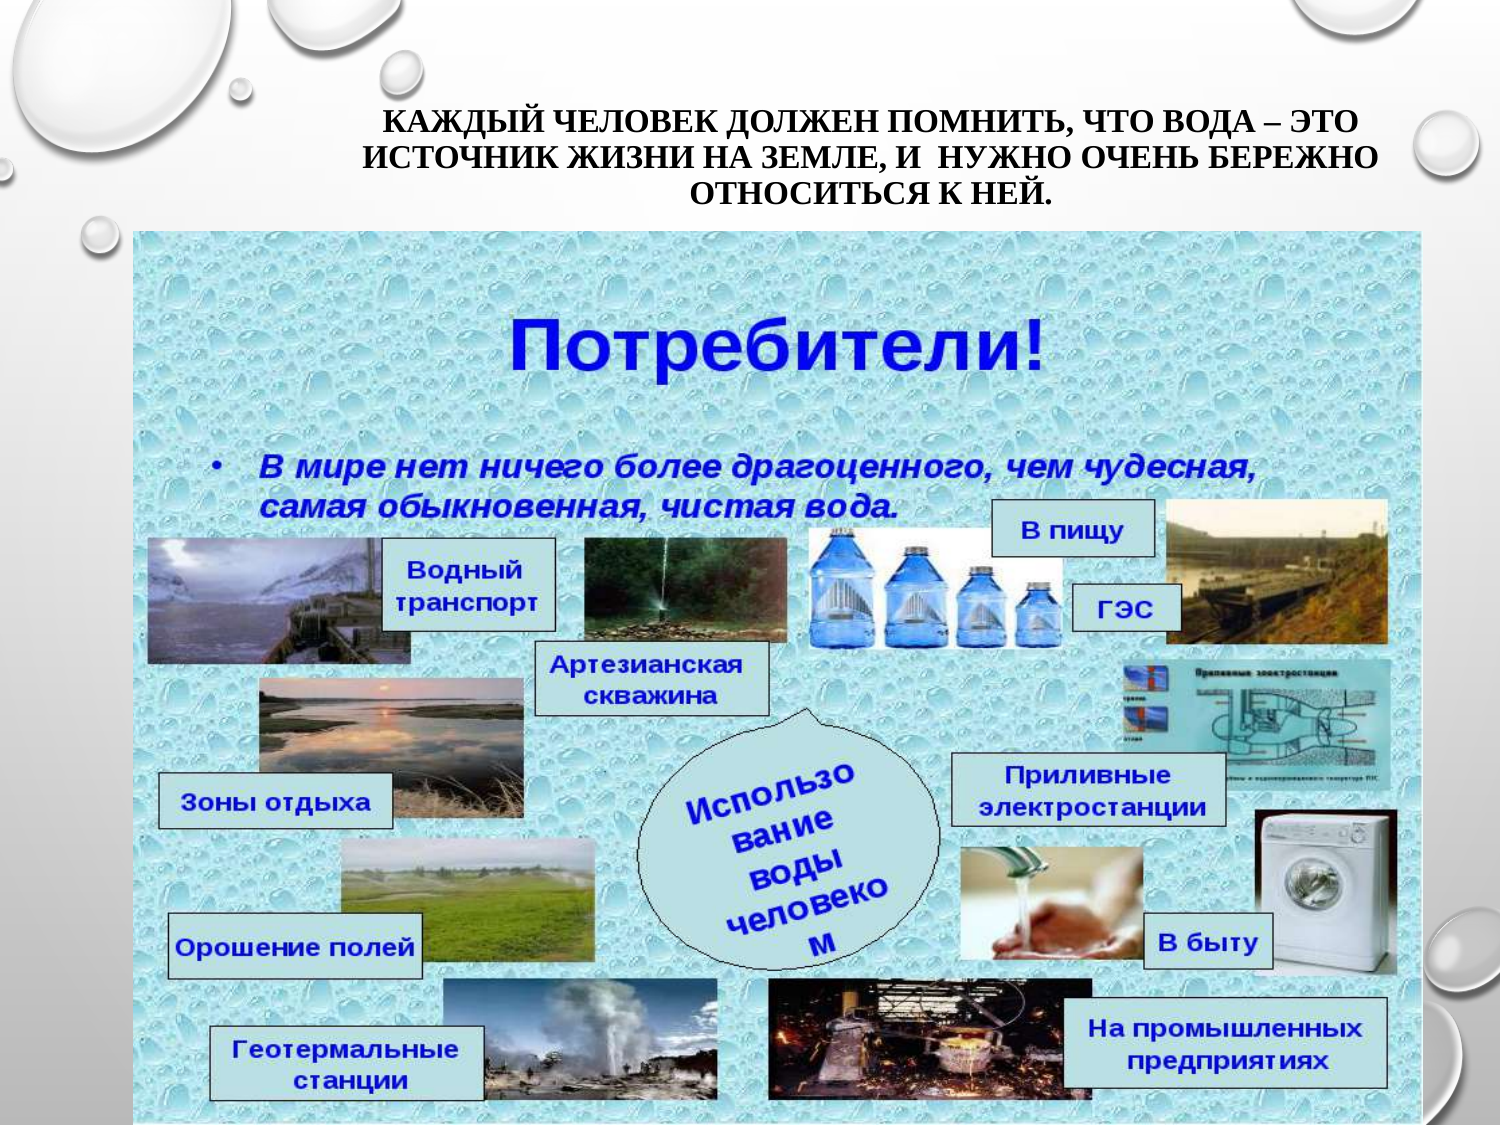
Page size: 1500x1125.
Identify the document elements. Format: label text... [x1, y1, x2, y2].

title Каждый человек должен помнить, что вода – это источник жизни на Земле, и нужно очень бережно относиться к ней. [320, 71, 1423, 231]
picture [0, 0, 1500, 1125]
